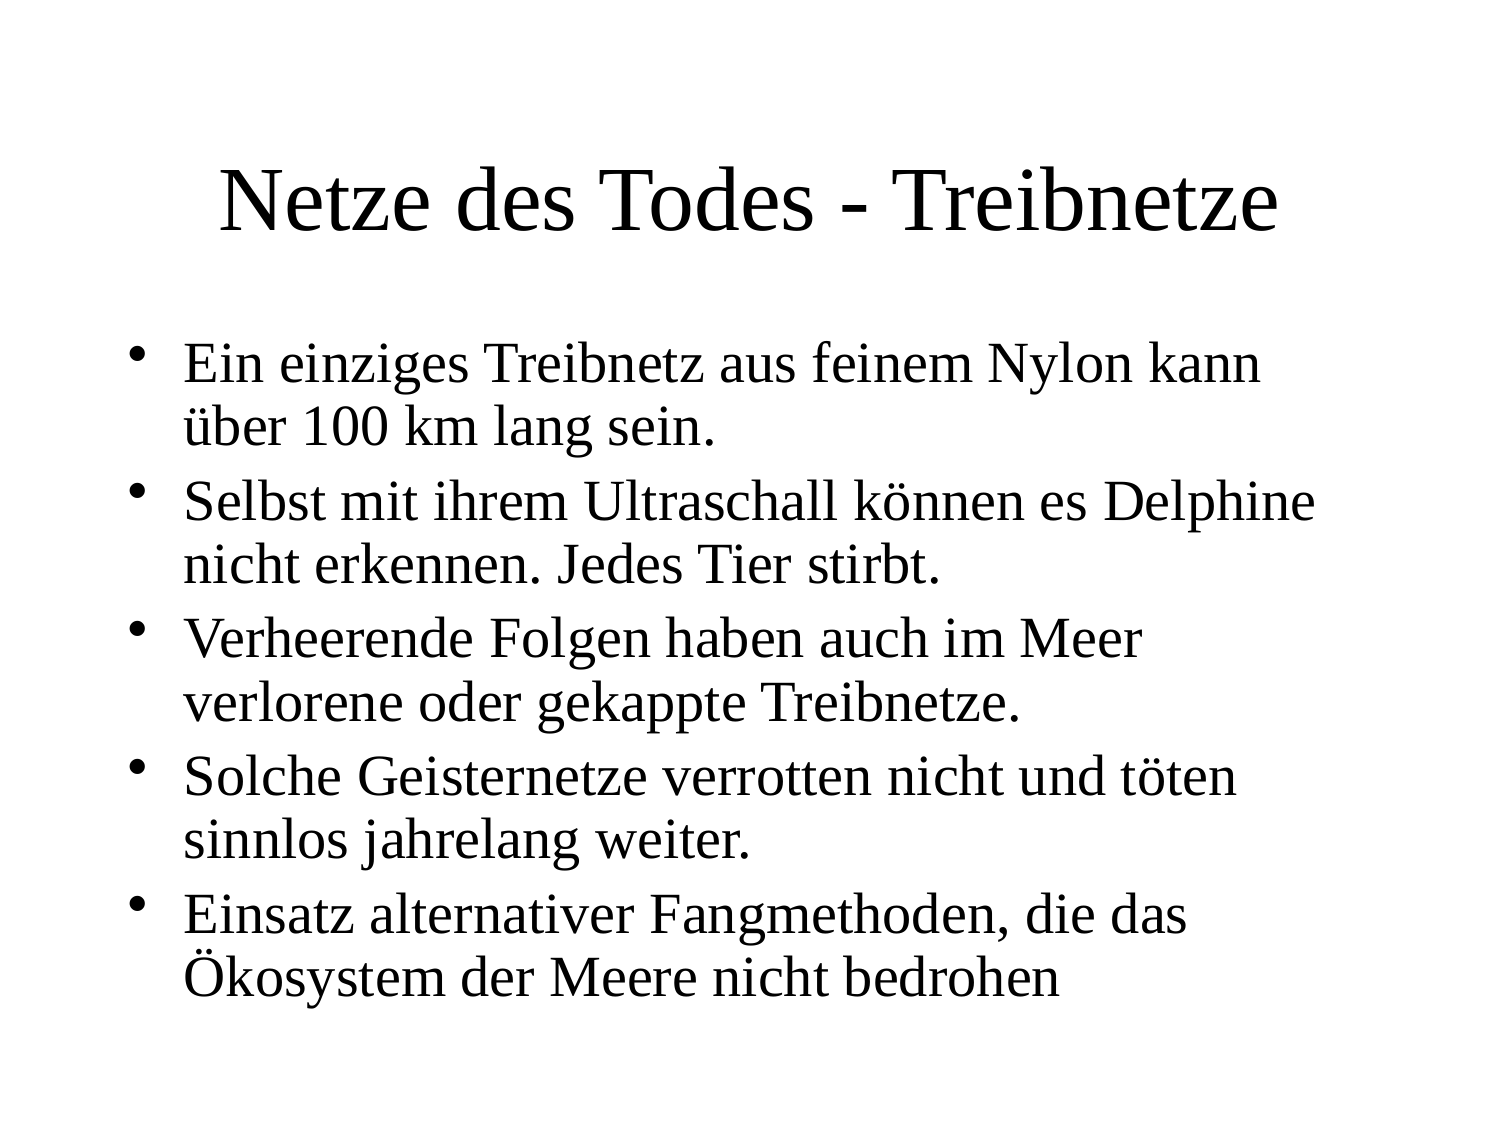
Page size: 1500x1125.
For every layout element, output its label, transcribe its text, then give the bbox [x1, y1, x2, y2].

title Netze des Todes - Treibnetze [112, 99, 1388, 288]
list Ein einziges Treibnetz aus feinem Nylon kann über 100 km lang sein. Selbst mit ihrem Ultraschall können es Delphine nicht erkennen. Jedes Tier stirbt. Verheerende Folgen haben auch im Meer verlorene oder gekappte Treibnetze. Solche Geisternetze verrotten nicht und töten sinnlos jahrelang weiter. Einsatz alternativer Fangmethoden, die das Ökosystem der Meere nicht bedrohen [112, 324, 1388, 1001]
